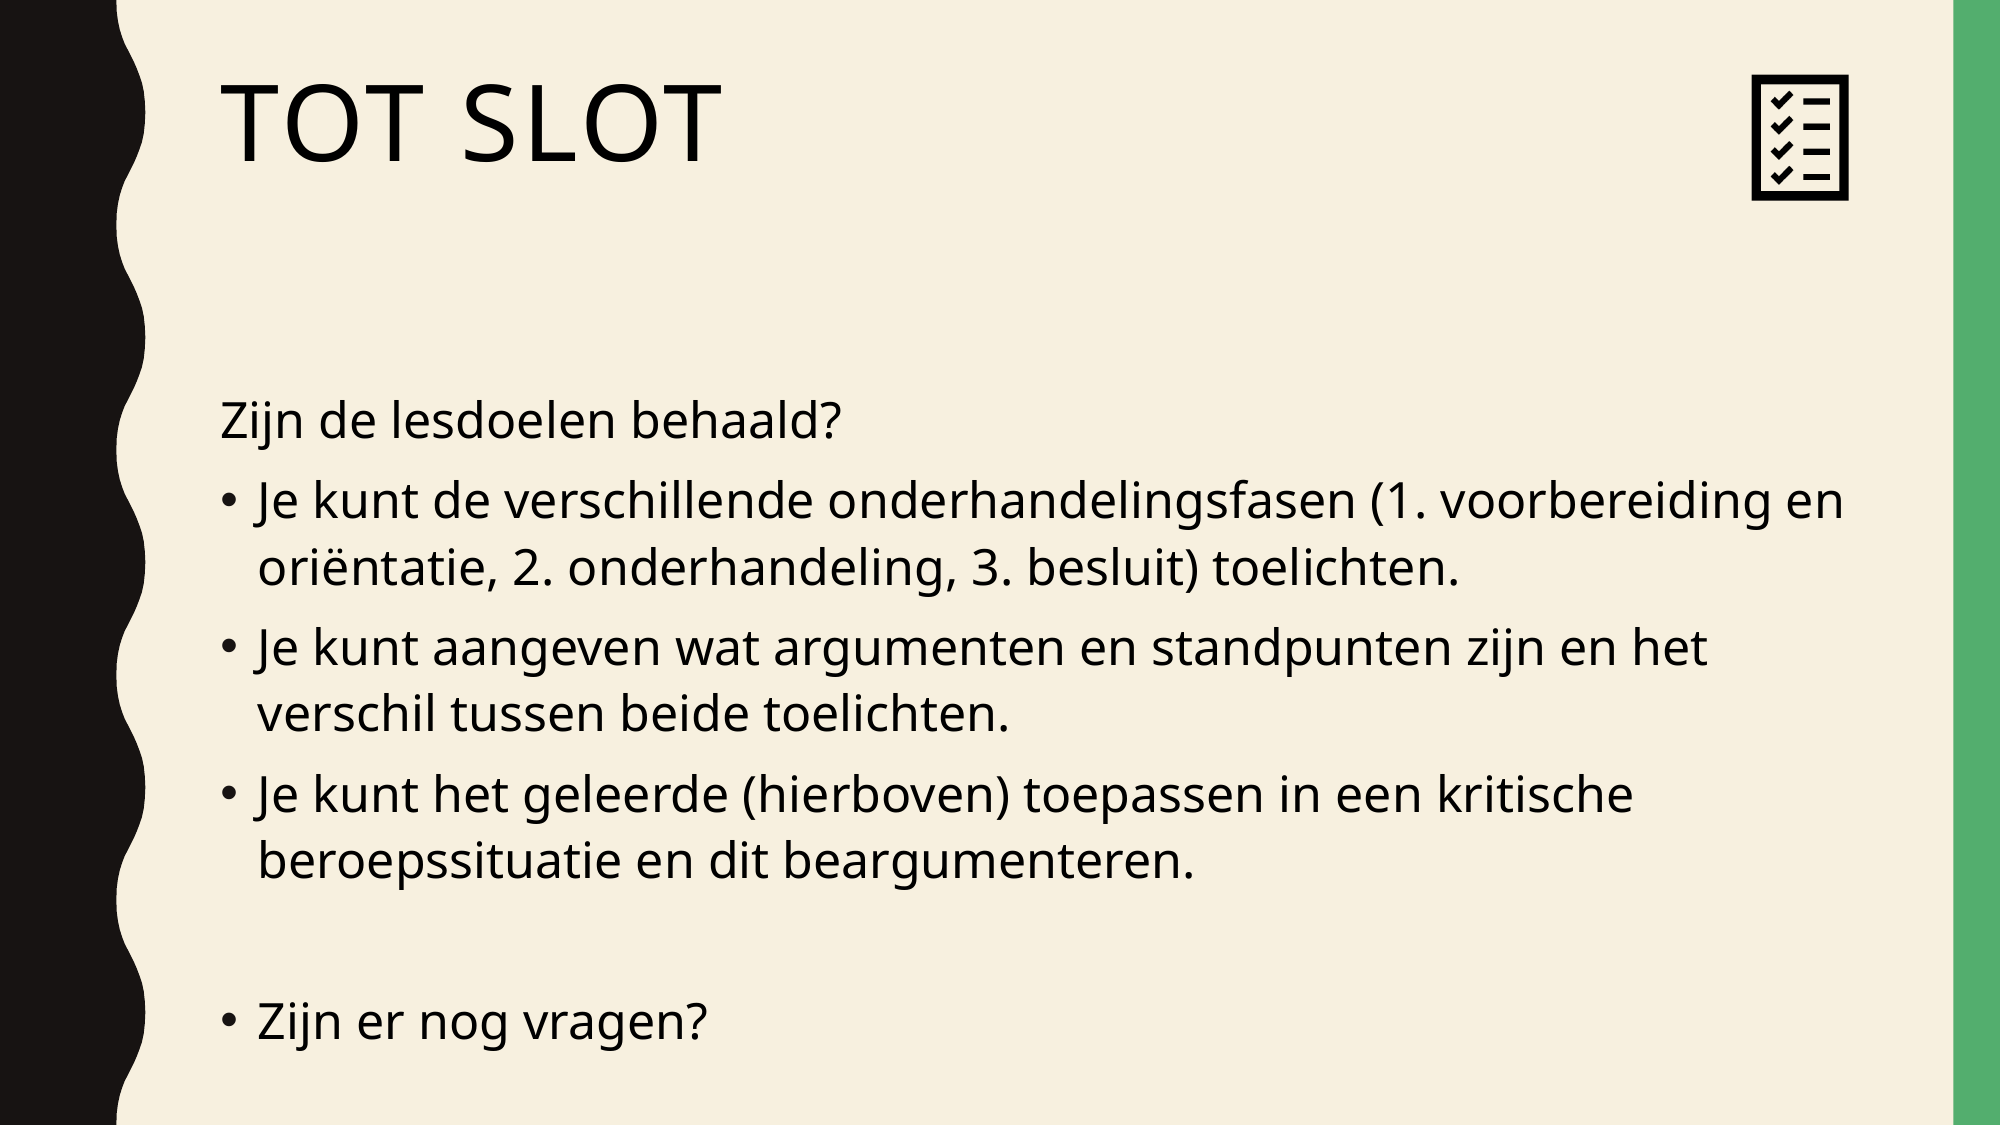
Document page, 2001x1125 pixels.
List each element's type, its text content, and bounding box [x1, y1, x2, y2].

title Tot slot [205, 62, 1875, 308]
picture [1724, 62, 1875, 213]
list Zijn de lesdoelen behaald? Je kunt de verschillende onderhandelingsfasen (1. voorbereiding en oriëntatie, 2. onderhandeling, 3. besluit) toelichten. Je kunt aangeven wat argumenten en standpunten zijn en het verschil tussen beide toelichten. Je kunt het geleerde (hierboven) toepassen in een kritische beroepssituatie en dit beargumenteren. Zijn er nog vragen? [205, 375, 1875, 965]
